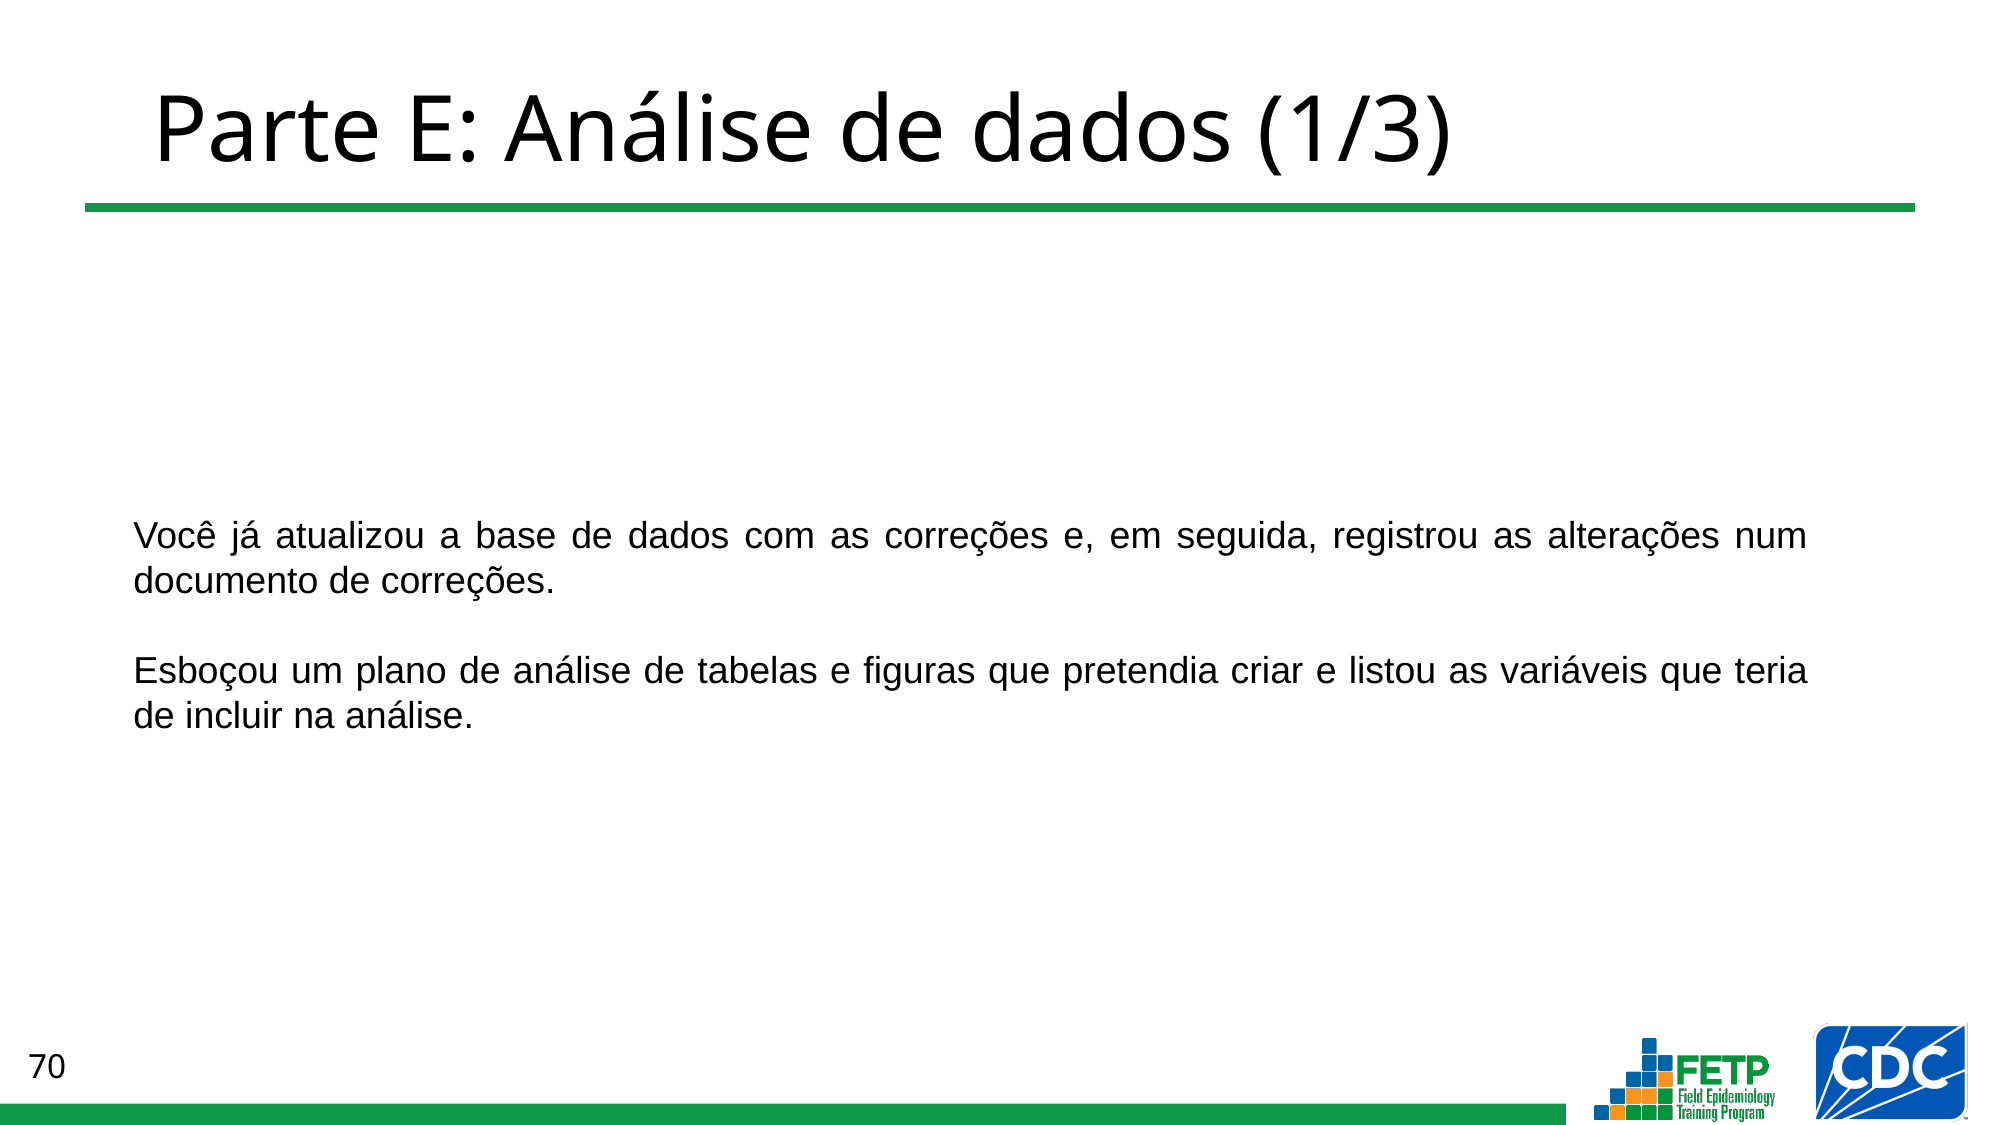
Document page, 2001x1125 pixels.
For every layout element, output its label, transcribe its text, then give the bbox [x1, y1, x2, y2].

picture [1813, 1023, 1968, 1122]
picture [1594, 1038, 1775, 1122]
list Você já atualizou a base de dados com as correções e, em seguida, registrou as alterações num documento de correções. Esboçou um plano de análise de tabelas e figuras que pretendia criar e listou as variáveis que teria de incluir na análise. [118, 242, 1823, 1004]
title Parte E: Análise de dados (1/3) [137, 75, 1863, 207]
